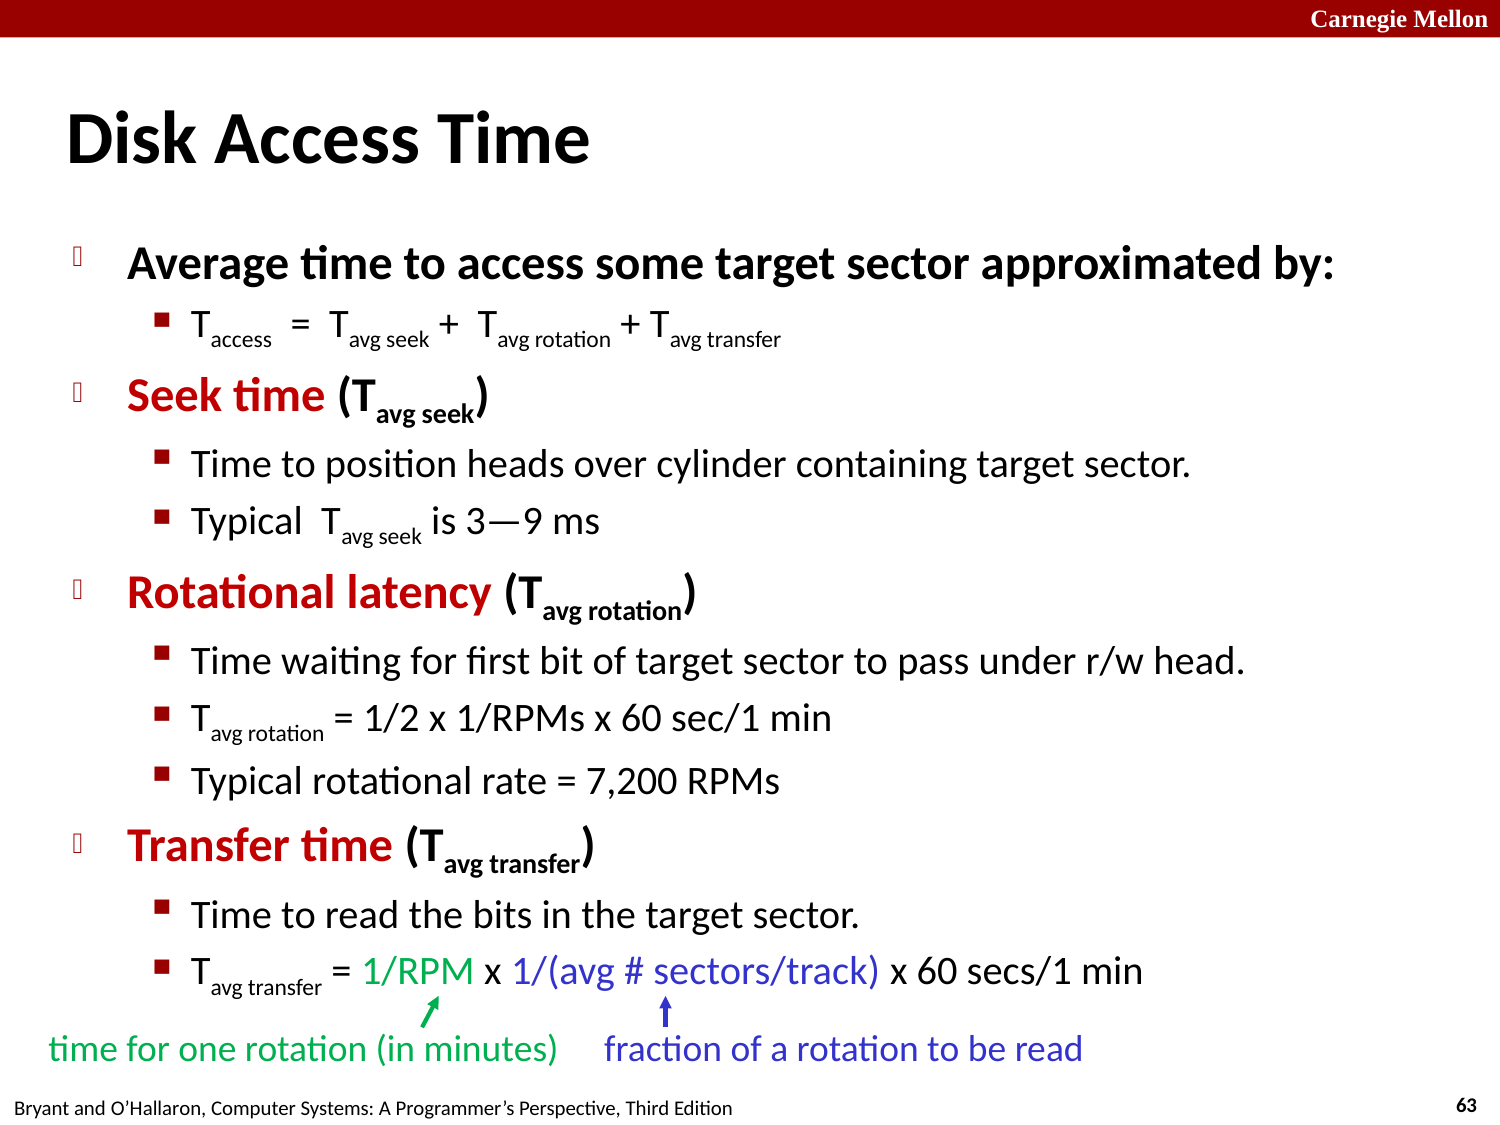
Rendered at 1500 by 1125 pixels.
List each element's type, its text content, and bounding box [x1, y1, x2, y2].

title Disk Access Time [58, 70, 1305, 197]
text_box time for one rotation (in minutes) [40, 1016, 567, 1077]
text_box [427, 995, 439, 1016]
slide_number 63 [1448, 1084, 1488, 1123]
text_box fraction of a rotation to be read [596, 1016, 1092, 1077]
text_box [659, 995, 672, 1016]
list Average time to access some target sector approximated by: Taccess = Tavg seek + Tavg rotation + Tavg transfer Seek time (Tavg seek) Time to position heads over cylinder containing target sector. Typical Tavg seek is 3—9 ms Rotational latency (Tavg rotation) Time waiting for first bit of target sector to pass under r/w head. Tavg rotation = 1/2 x 1/RPMs x 60 sec/1 min Typical rotational rate = 7,200 RPMs Transfer time (Tavg transfer) Time to read the bits in the target sector. Tavg transfer = 1/RPM x 1/(avg # sectors/track) x 60 secs/1 min [64, 222, 1438, 1040]
